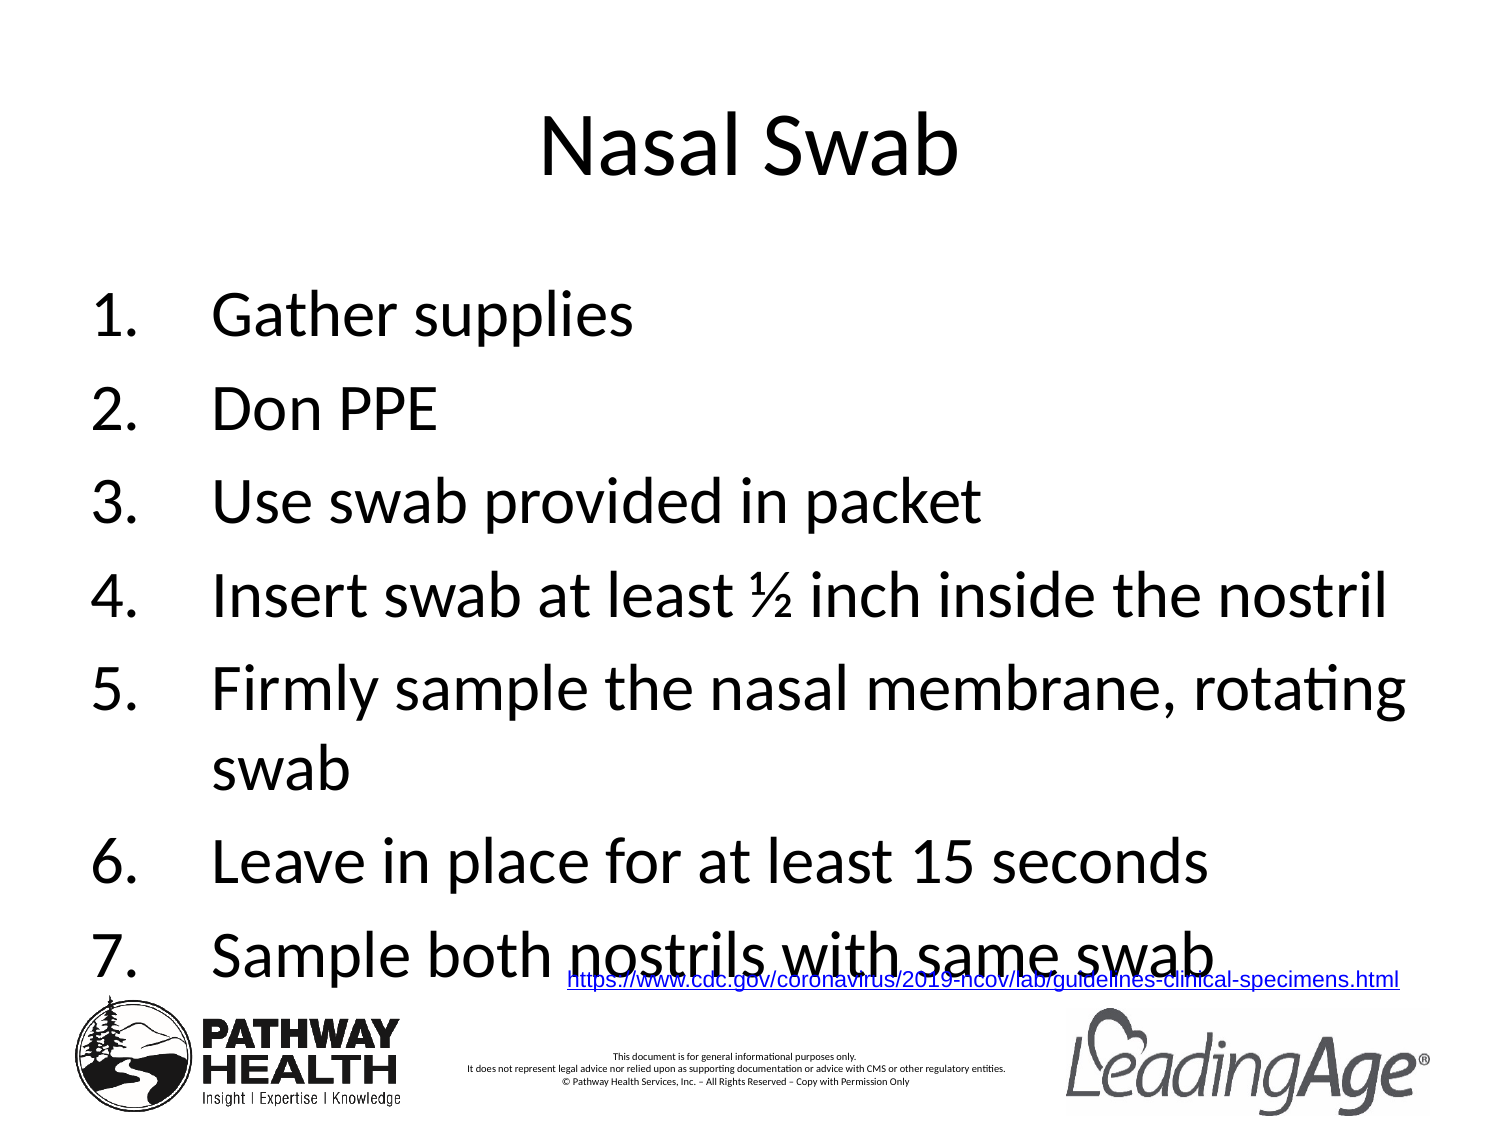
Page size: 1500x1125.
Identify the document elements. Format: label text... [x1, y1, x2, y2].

picture [75, 1005, 400, 1112]
list Gather supplies Don PPE Use swab provided in packet Insert swab at least ½ inch inside the nostril Firmly sample the nasal membrane, rotating swab Leave in place for at least 15 seconds Sample both nostrils with same swab [75, 262, 1425, 1005]
title Nasal Swab [75, 45, 1425, 233]
text_box https://www.cdc.gov/coronavirus/2019-ncov/lab/guidelines-clinical-specimens.html [413, 957, 1422, 1000]
picture [1066, 1008, 1430, 1116]
